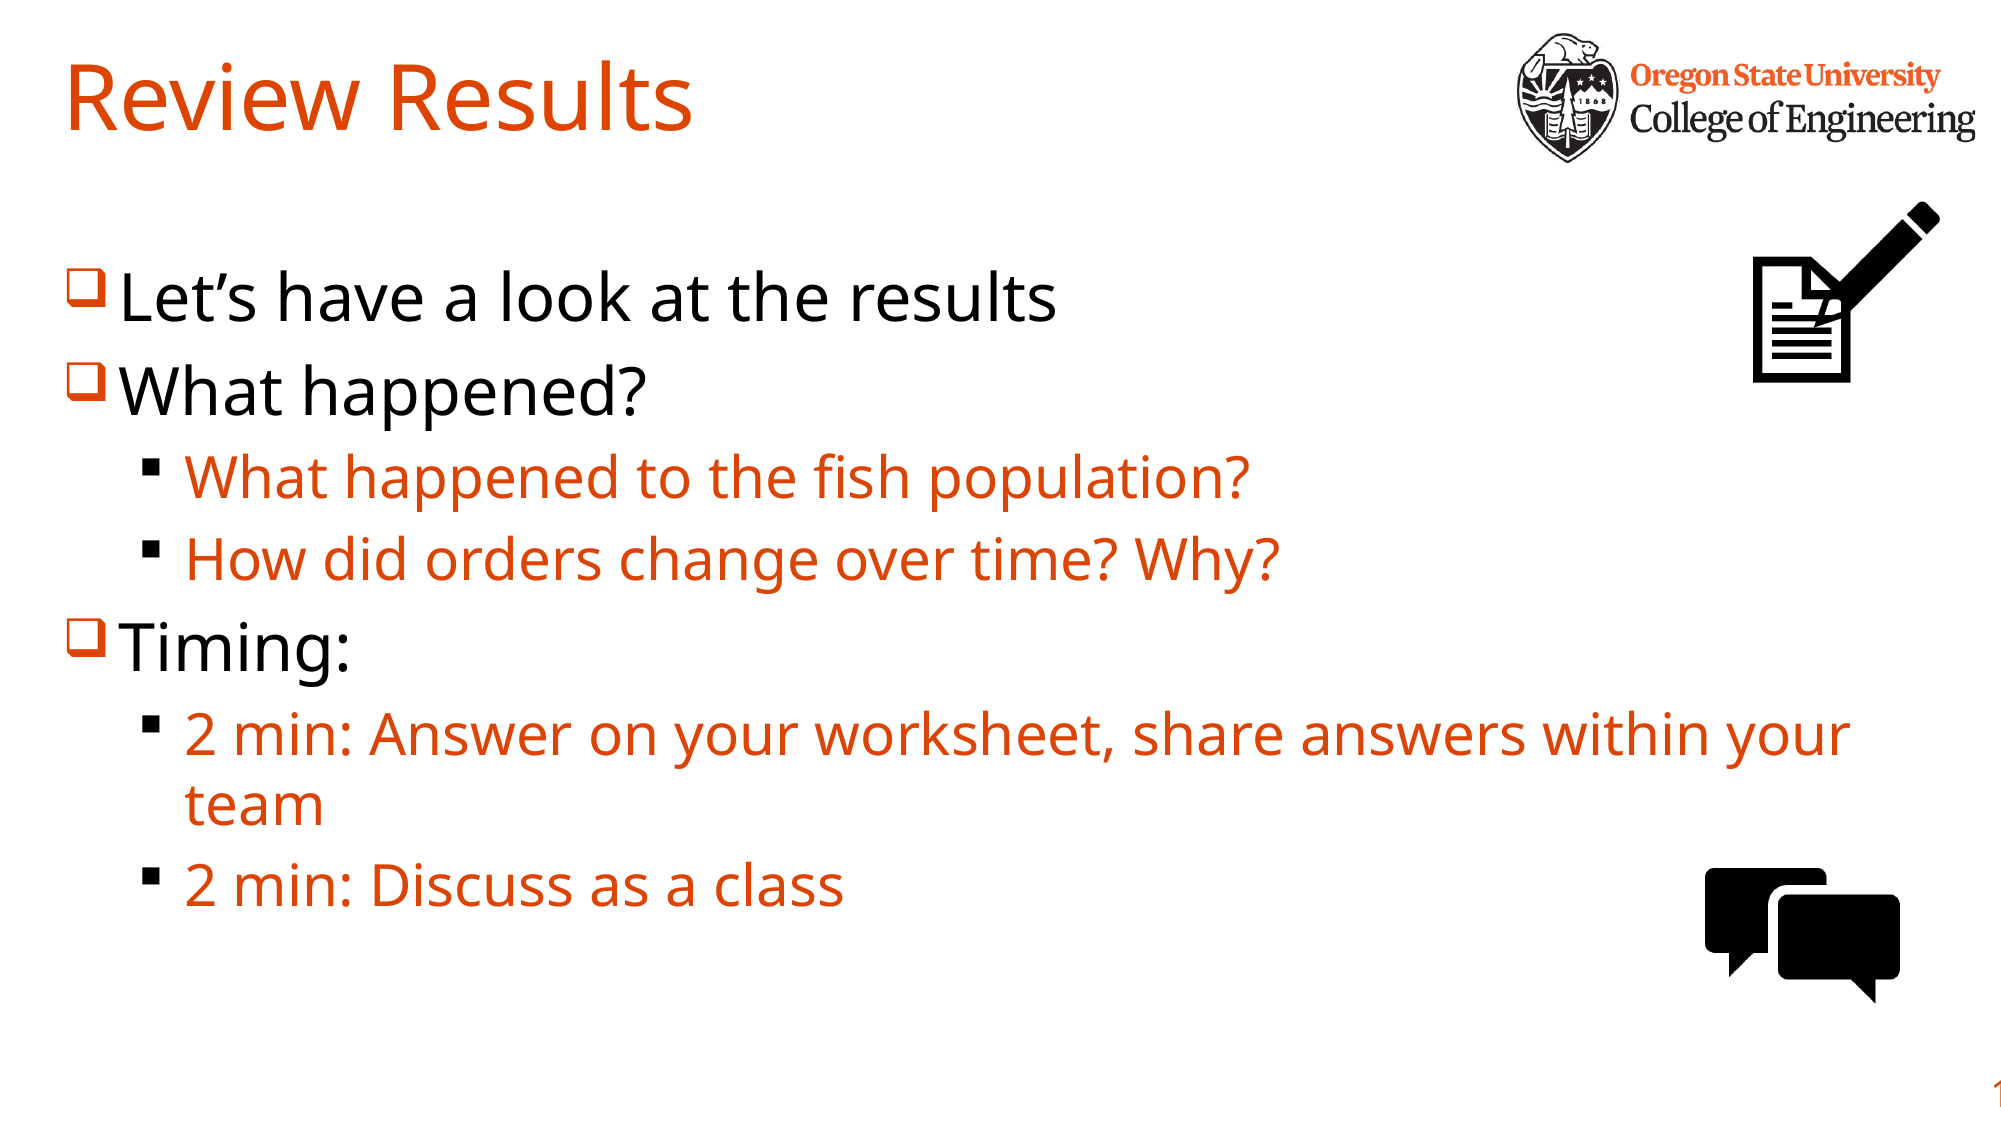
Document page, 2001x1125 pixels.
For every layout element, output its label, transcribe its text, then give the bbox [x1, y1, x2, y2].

list Let’s have a look at the results What happened? What happened to the fish population? How did orders change over time? Why? Timing: 2 min: Answer on your worksheet, share answers within your team 2 min: Discuss as a class [48, 247, 1965, 1074]
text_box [1726, 189, 1953, 396]
picture [1685, 819, 1919, 1052]
title Review Results [48, 31, 1490, 228]
